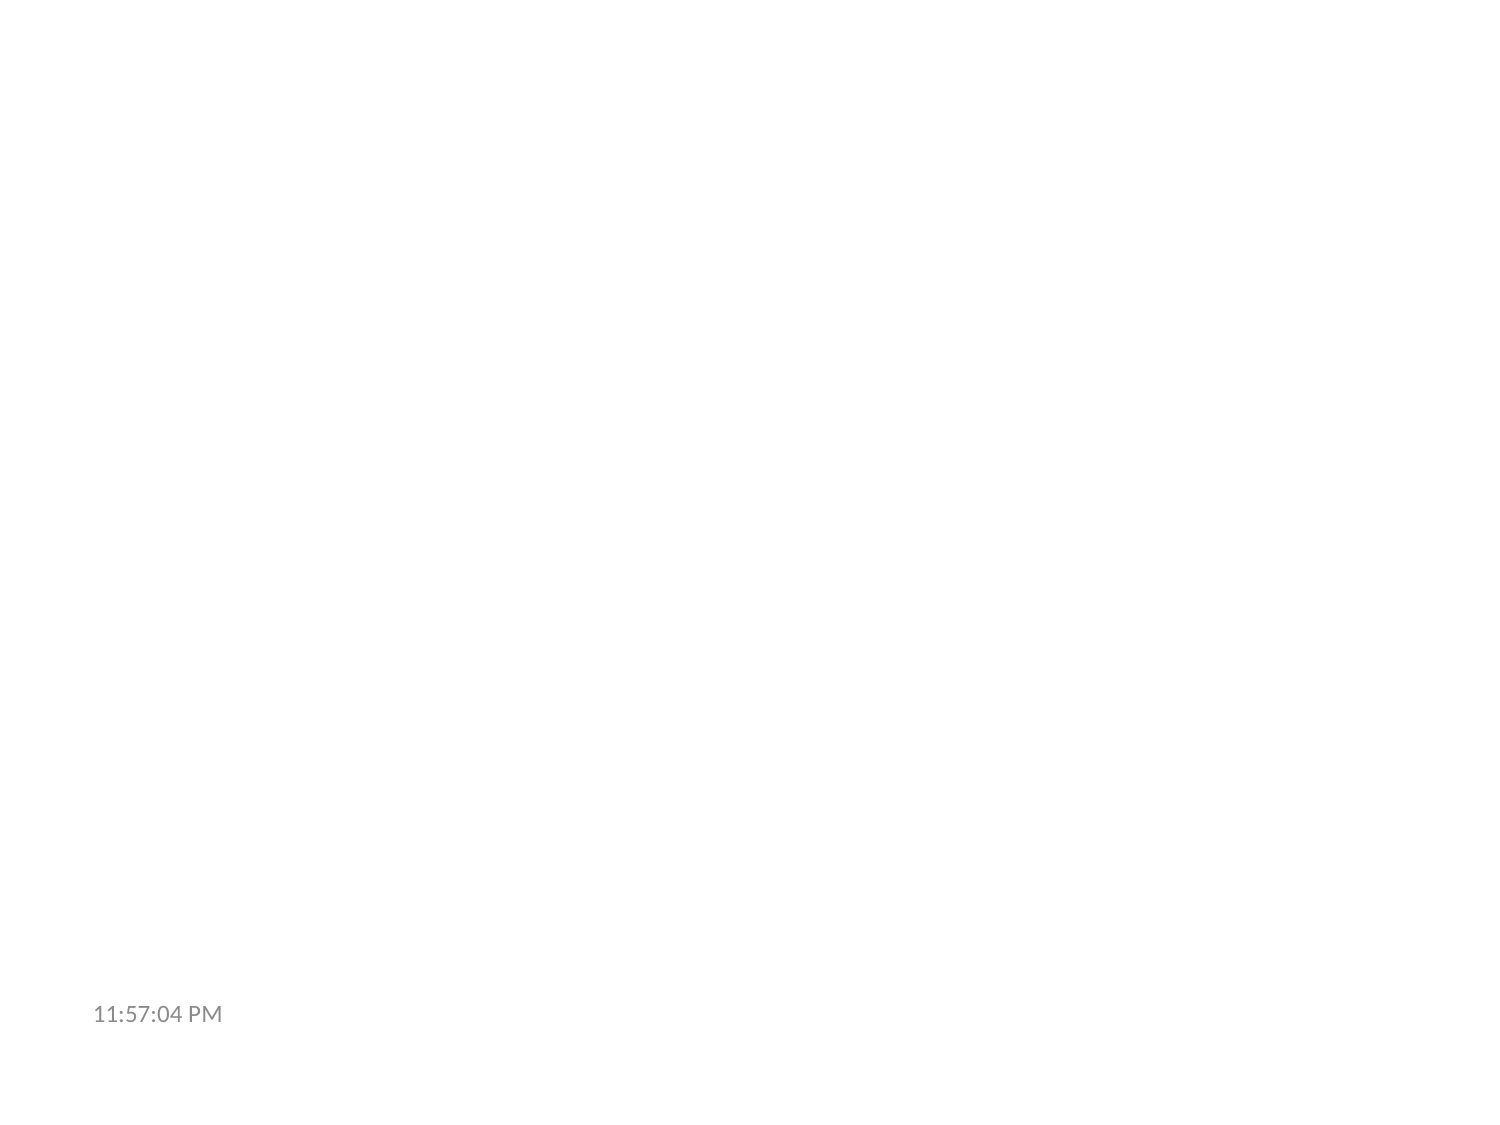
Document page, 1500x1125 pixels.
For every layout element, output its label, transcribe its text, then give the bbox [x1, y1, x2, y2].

text_box 3:35:09 PM [77, 982, 428, 1043]
